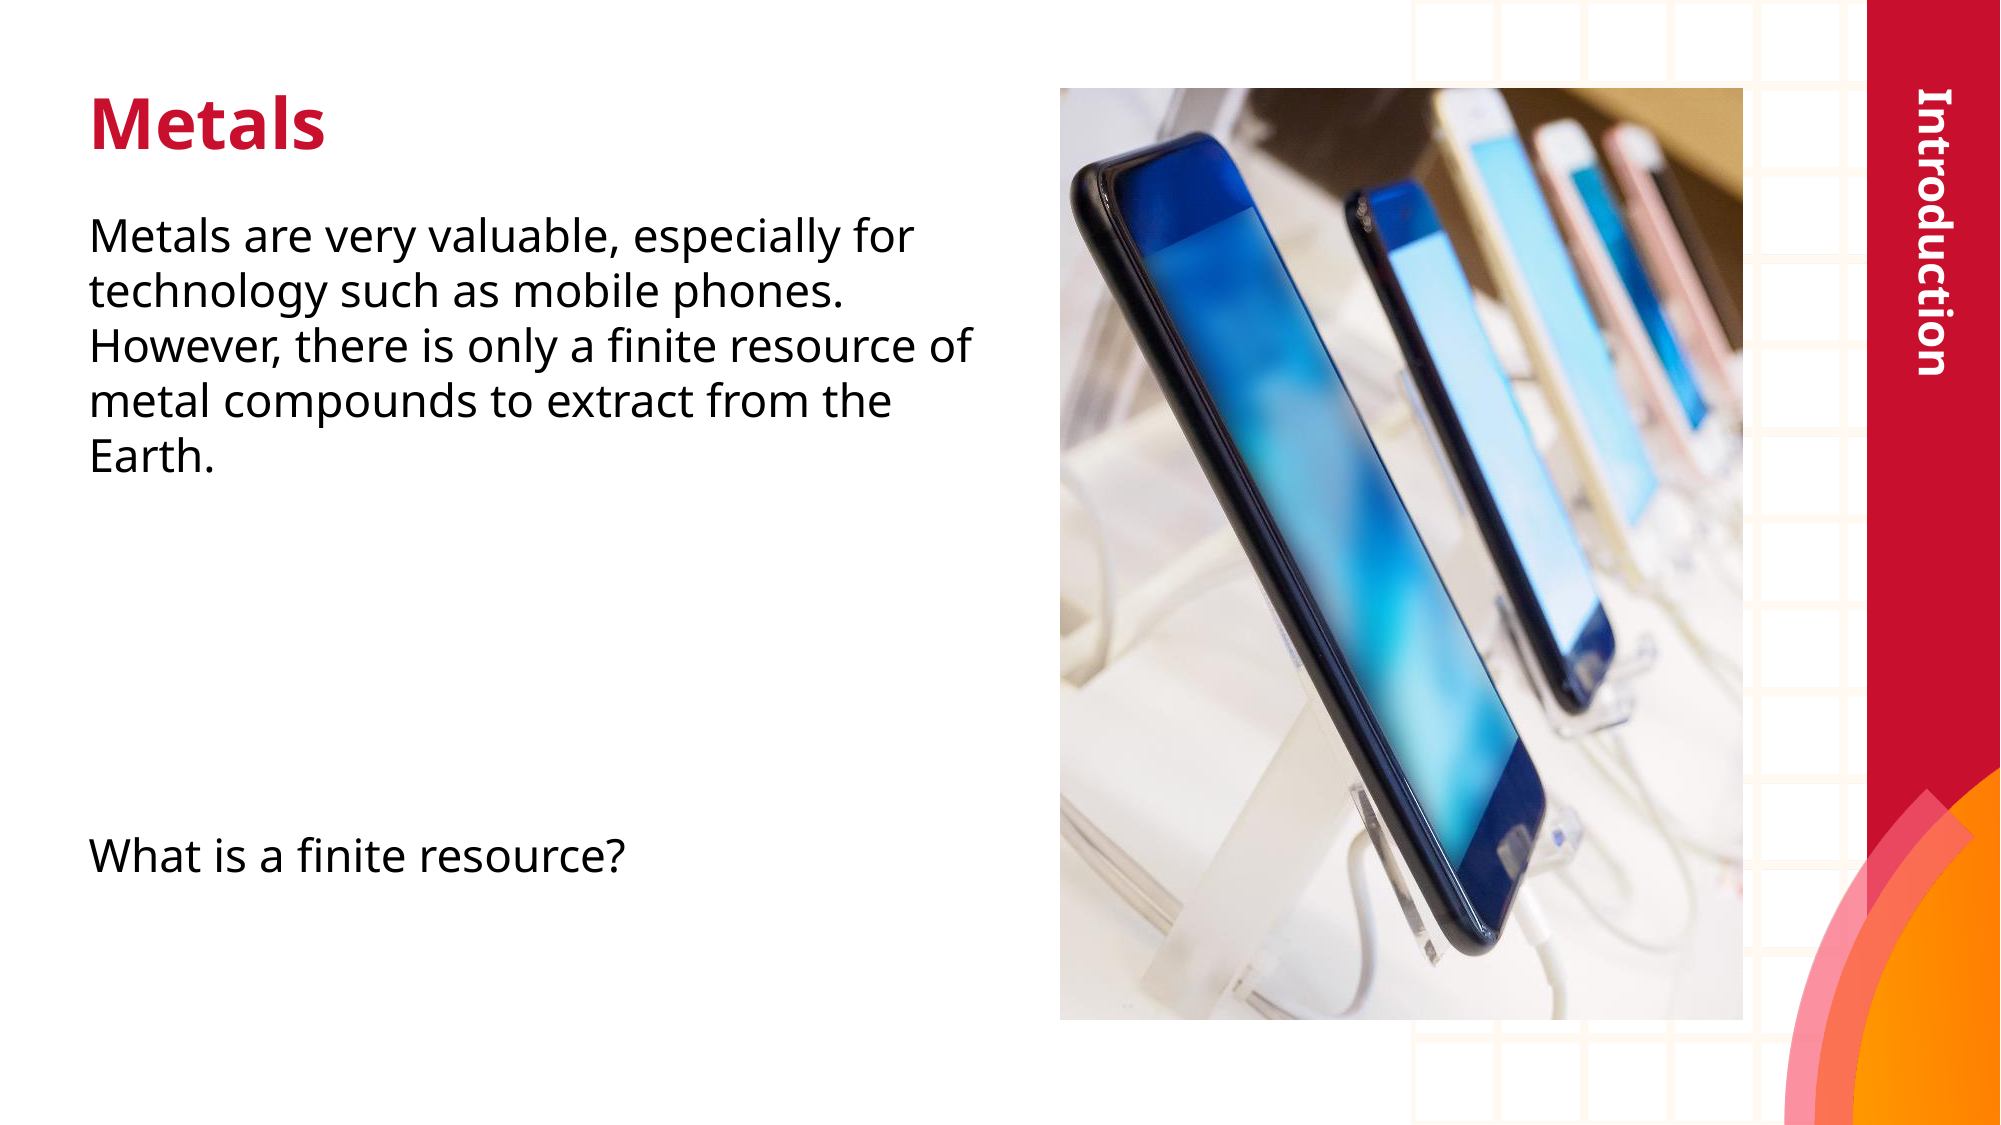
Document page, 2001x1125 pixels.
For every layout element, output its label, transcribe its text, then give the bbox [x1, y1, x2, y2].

title Metals [88, 88, 1060, 161]
text_box Introduction [1867, 88, 2000, 765]
list Metals are very valuable, especially for technology such as mobile phones. However, there is only a finite resource of metal compounds to extract from the Earth. What is a finite resource? [88, 206, 1019, 1034]
picture [1060, 0, 2000, 1125]
